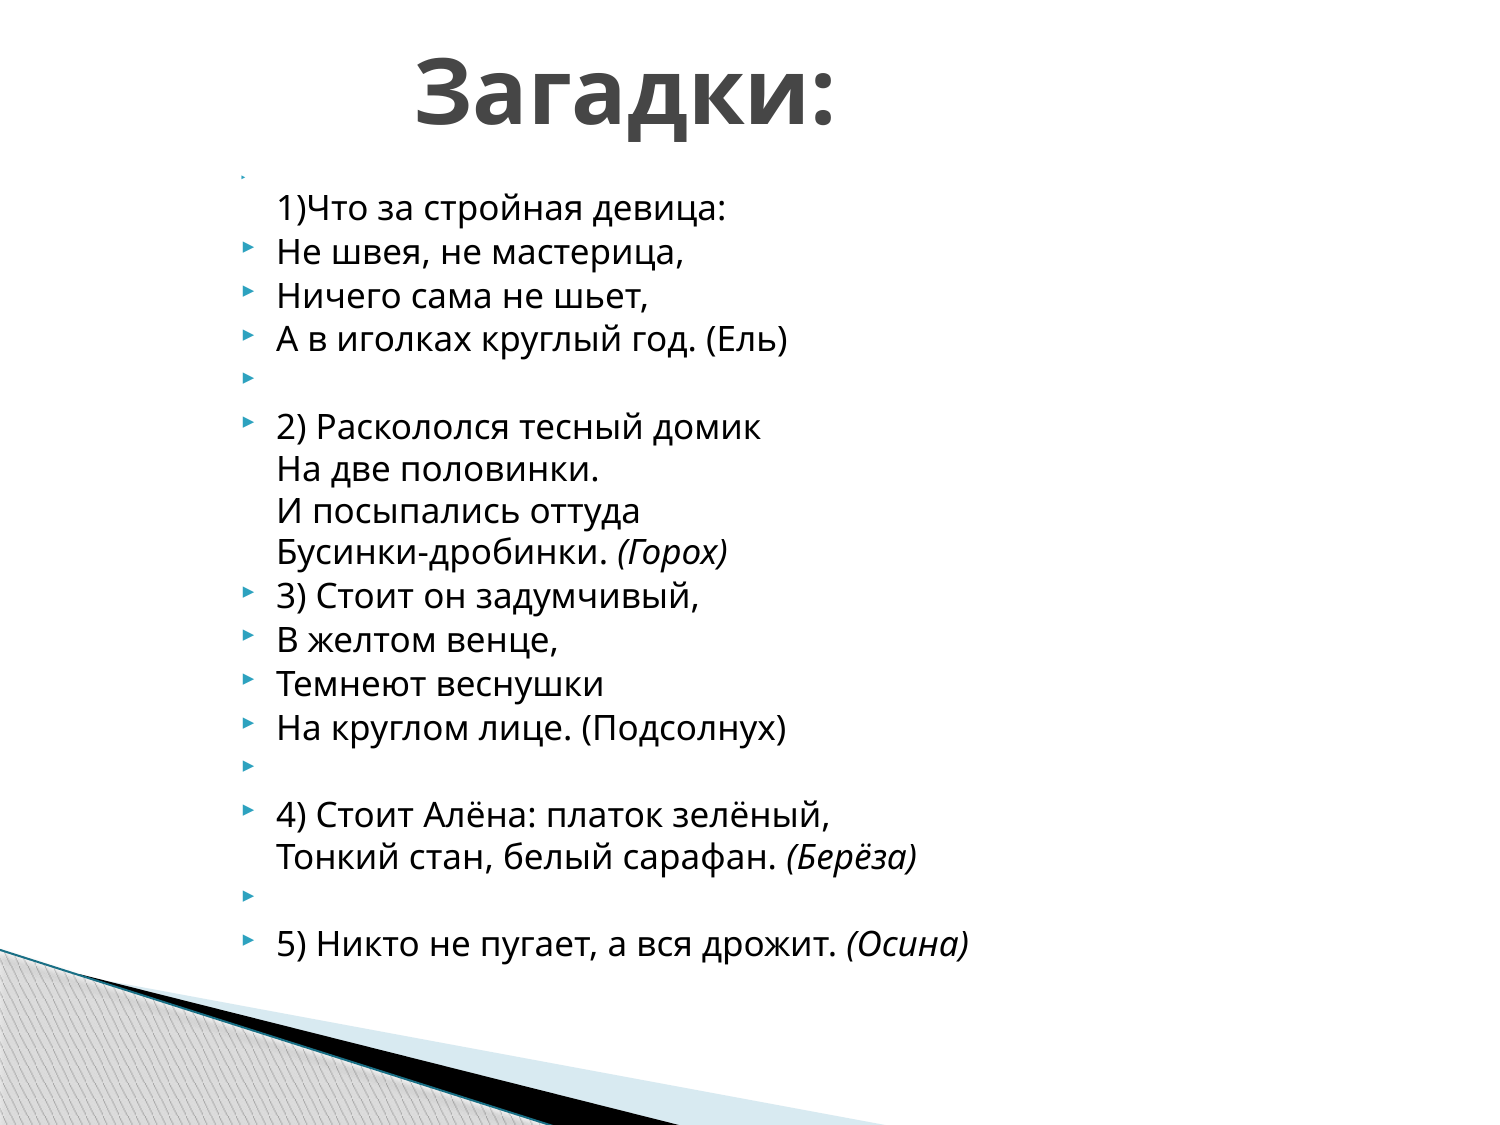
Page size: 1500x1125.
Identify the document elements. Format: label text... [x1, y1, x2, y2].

list 1)Что за стройная девица: Не швея, не мастерица, Ничего сама не шьет, А в иголках круглый год. (Ель) 2) Раскололся тесный домик На две половинки. И посыпались оттуда Бусинки-дробинки. (Горох) 3) Стоит он задумчивый, В желтом венце, Темнеют веснушки На круглом лице. (Подсолнух) 4) Стоит Алёна: платок зелёный, Тонкий стан, белый сарафан. (Берёза) 5) Никто не пугает, а вся дрожит. (Осина) [210, 164, 1425, 986]
title Загадки: [398, 0, 1425, 176]
